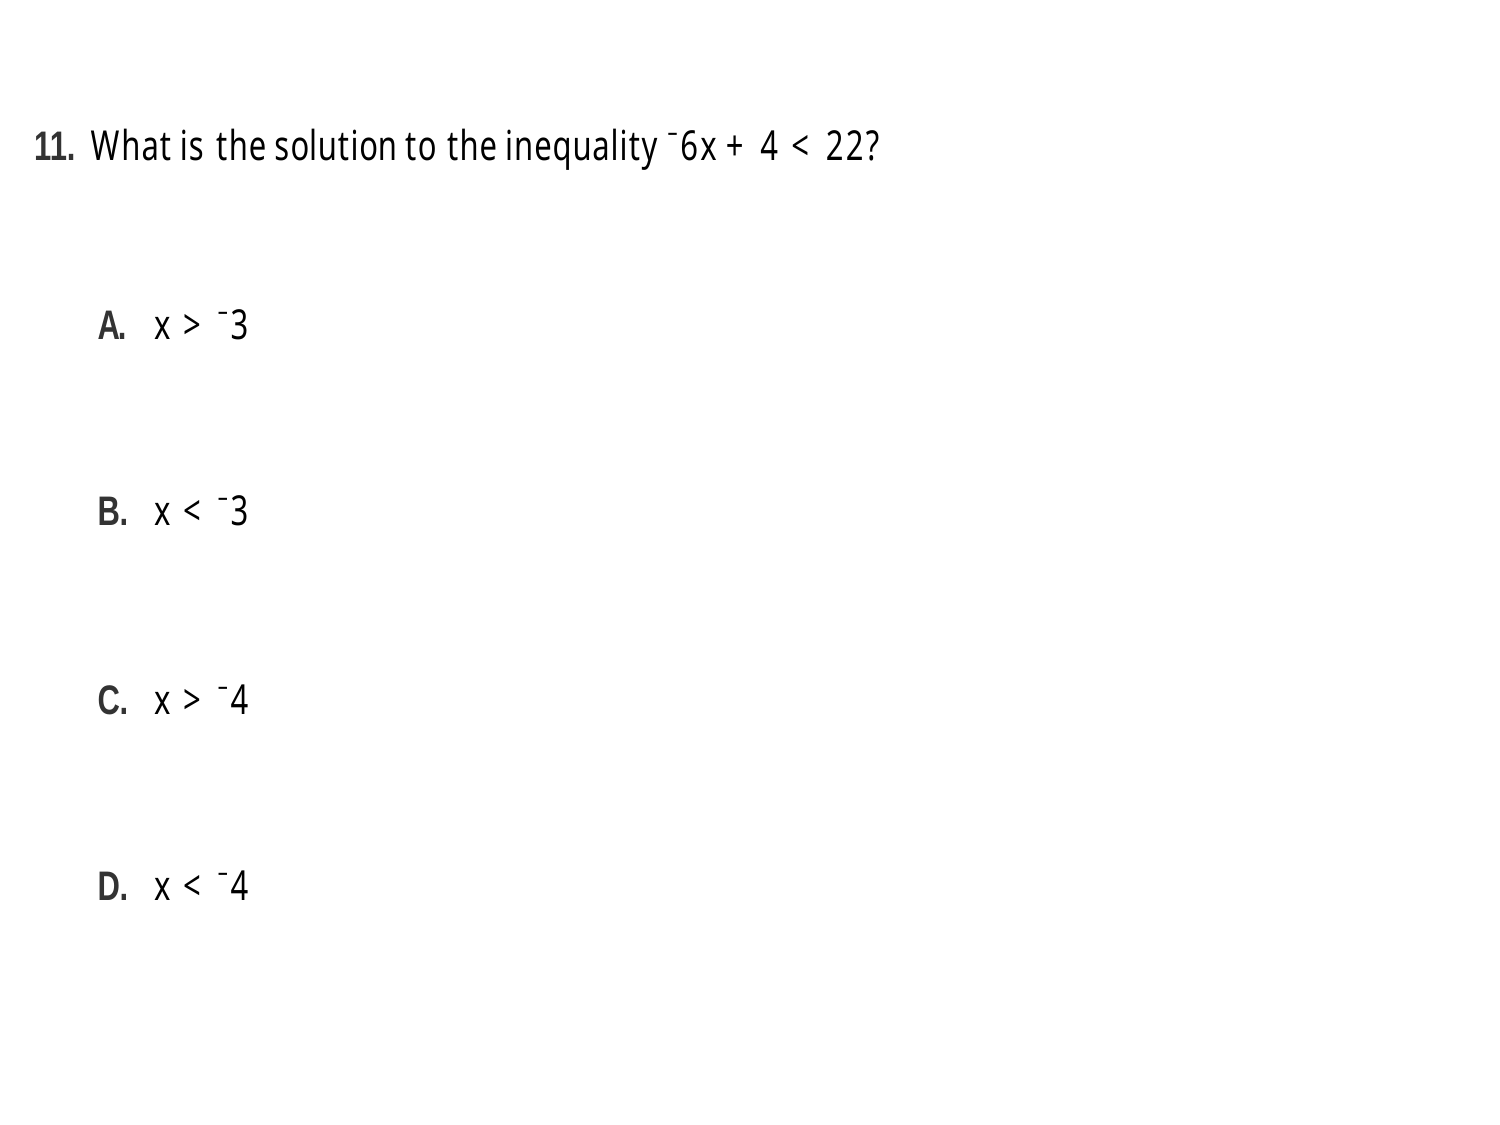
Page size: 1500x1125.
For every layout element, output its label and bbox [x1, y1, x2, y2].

text_box [24, 99, 1464, 1076]
